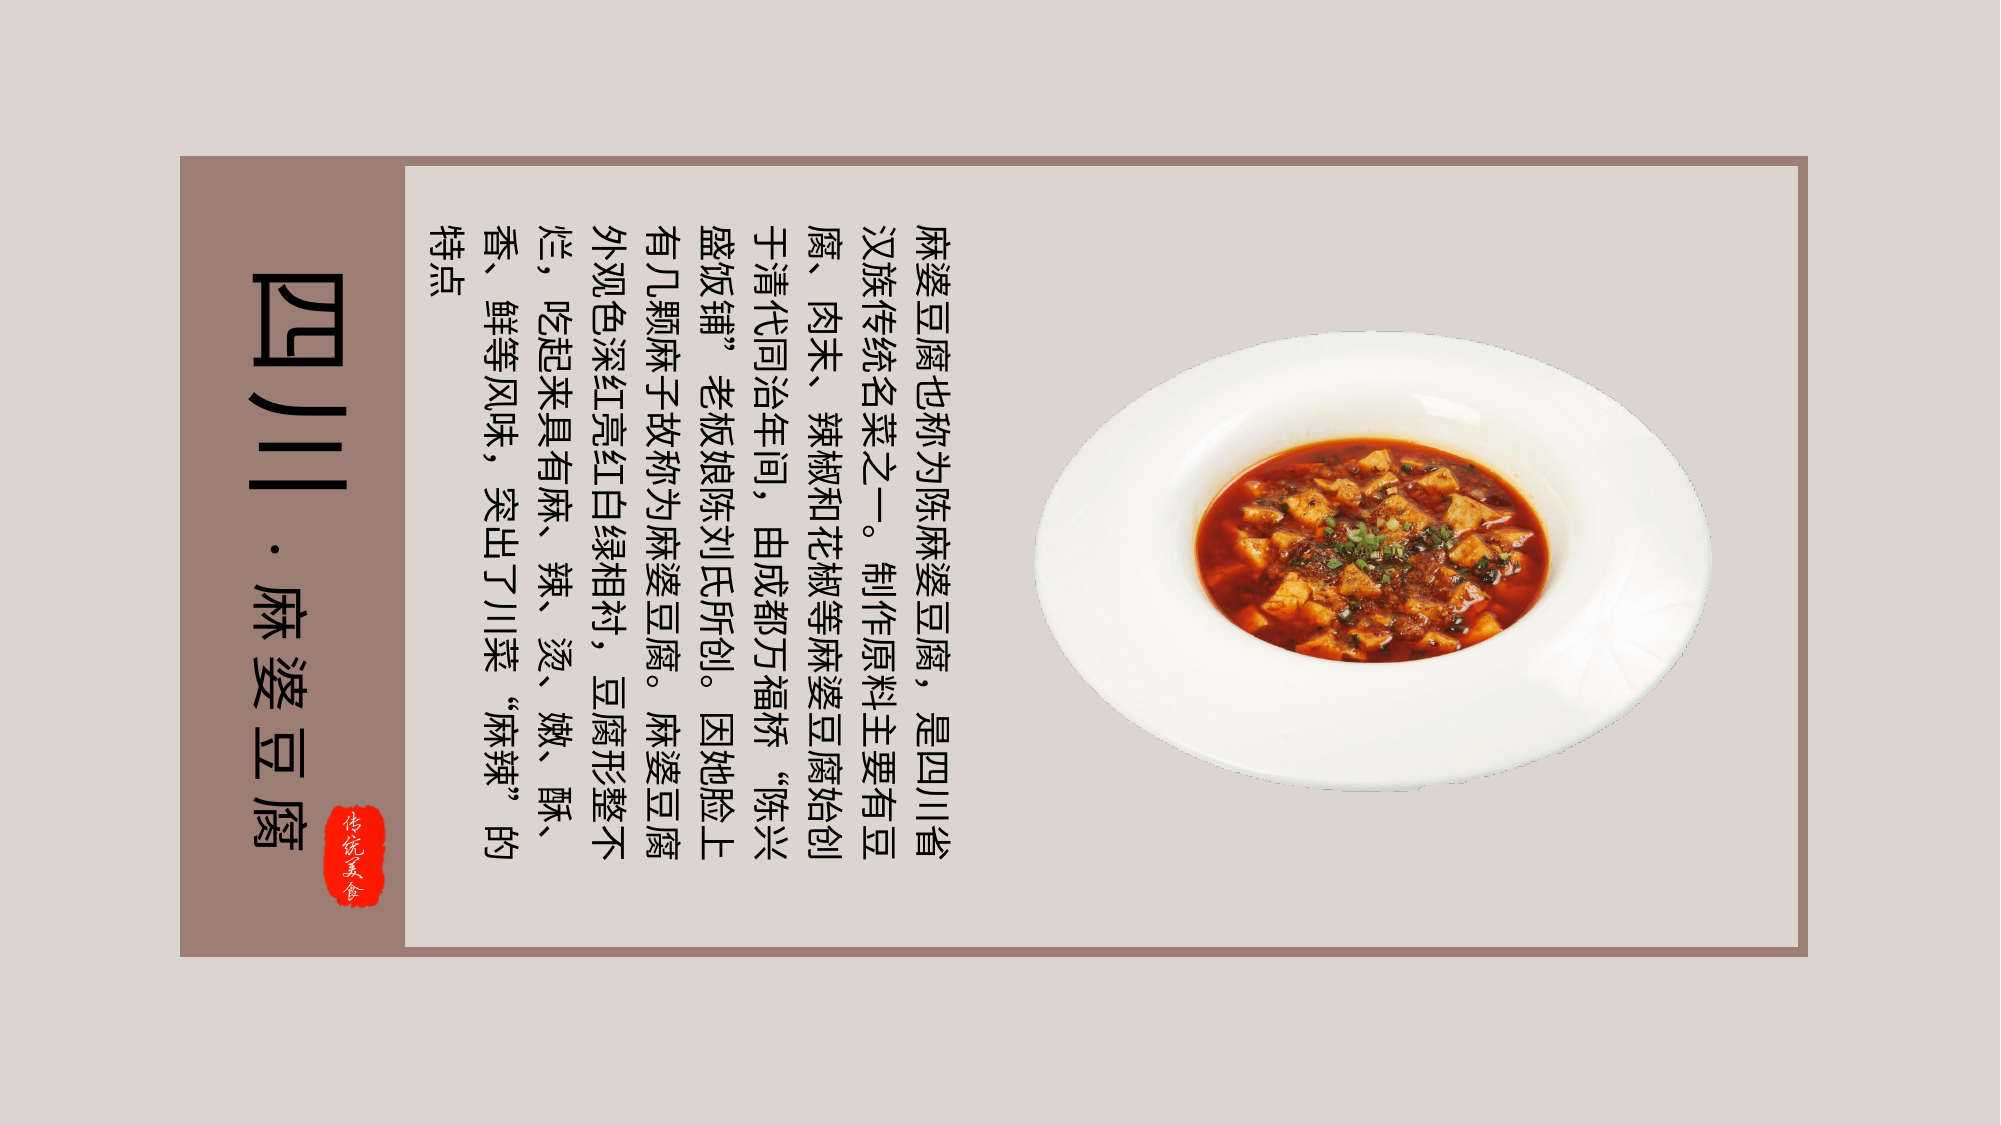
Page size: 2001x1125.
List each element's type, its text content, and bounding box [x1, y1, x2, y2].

text_box [406, 160, 1804, 953]
picture [999, 312, 1737, 813]
text_box 四川·麻婆豆腐 [211, 250, 379, 875]
picture [305, 788, 417, 924]
text_box 麻婆豆腐也称为陈麻婆豆腐，是四川省汉族传统名菜之一。制作原料主要有豆腐、肉末、辣椒和花椒等麻婆豆腐始创于清代同治年间，由成都万福桥“陈兴盛饭铺”老板娘陈刘氏所创。因她脸上有几颗麻子故称为麻婆豆腐。麻婆豆腐外观色深红亮红白绿相衬，豆腐形整不烂，吃起来具有麻、辣、烫、嫩、酥、香、鲜等风味，突出了川菜“麻辣”的特点 [452, 209, 974, 904]
text_box [184, 160, 406, 953]
